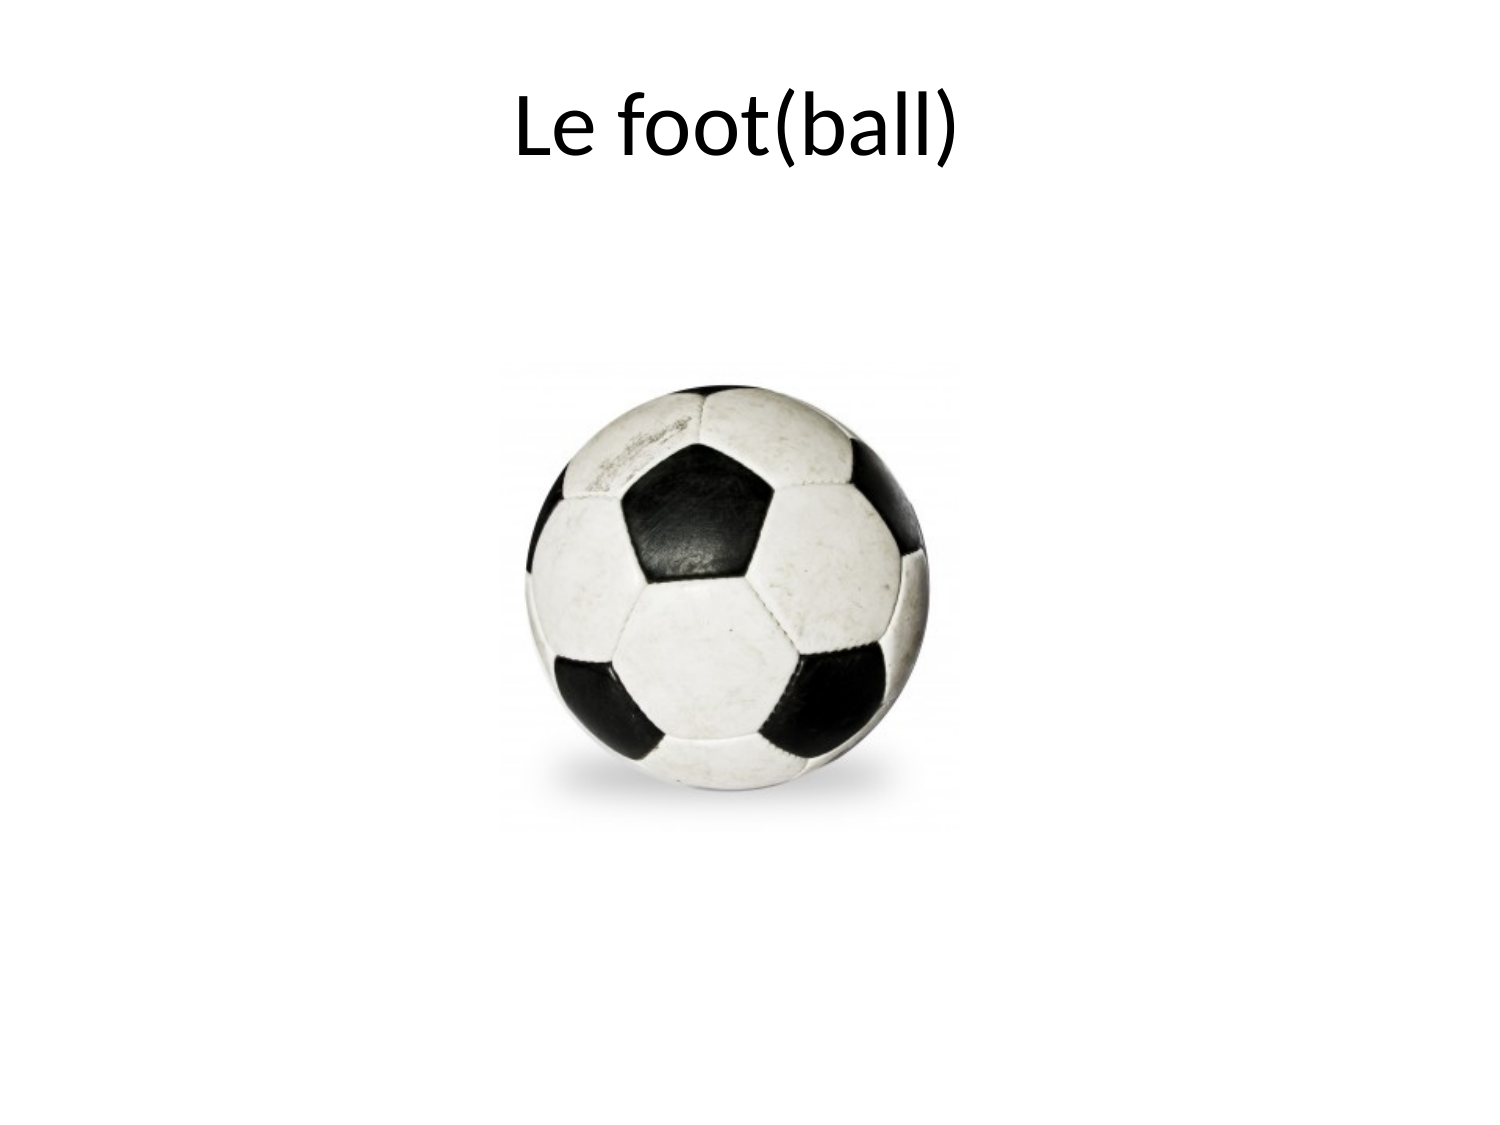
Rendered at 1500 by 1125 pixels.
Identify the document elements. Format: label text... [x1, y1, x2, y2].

title Le foot(ball) [62, 24, 1413, 213]
picture [499, 362, 962, 832]
